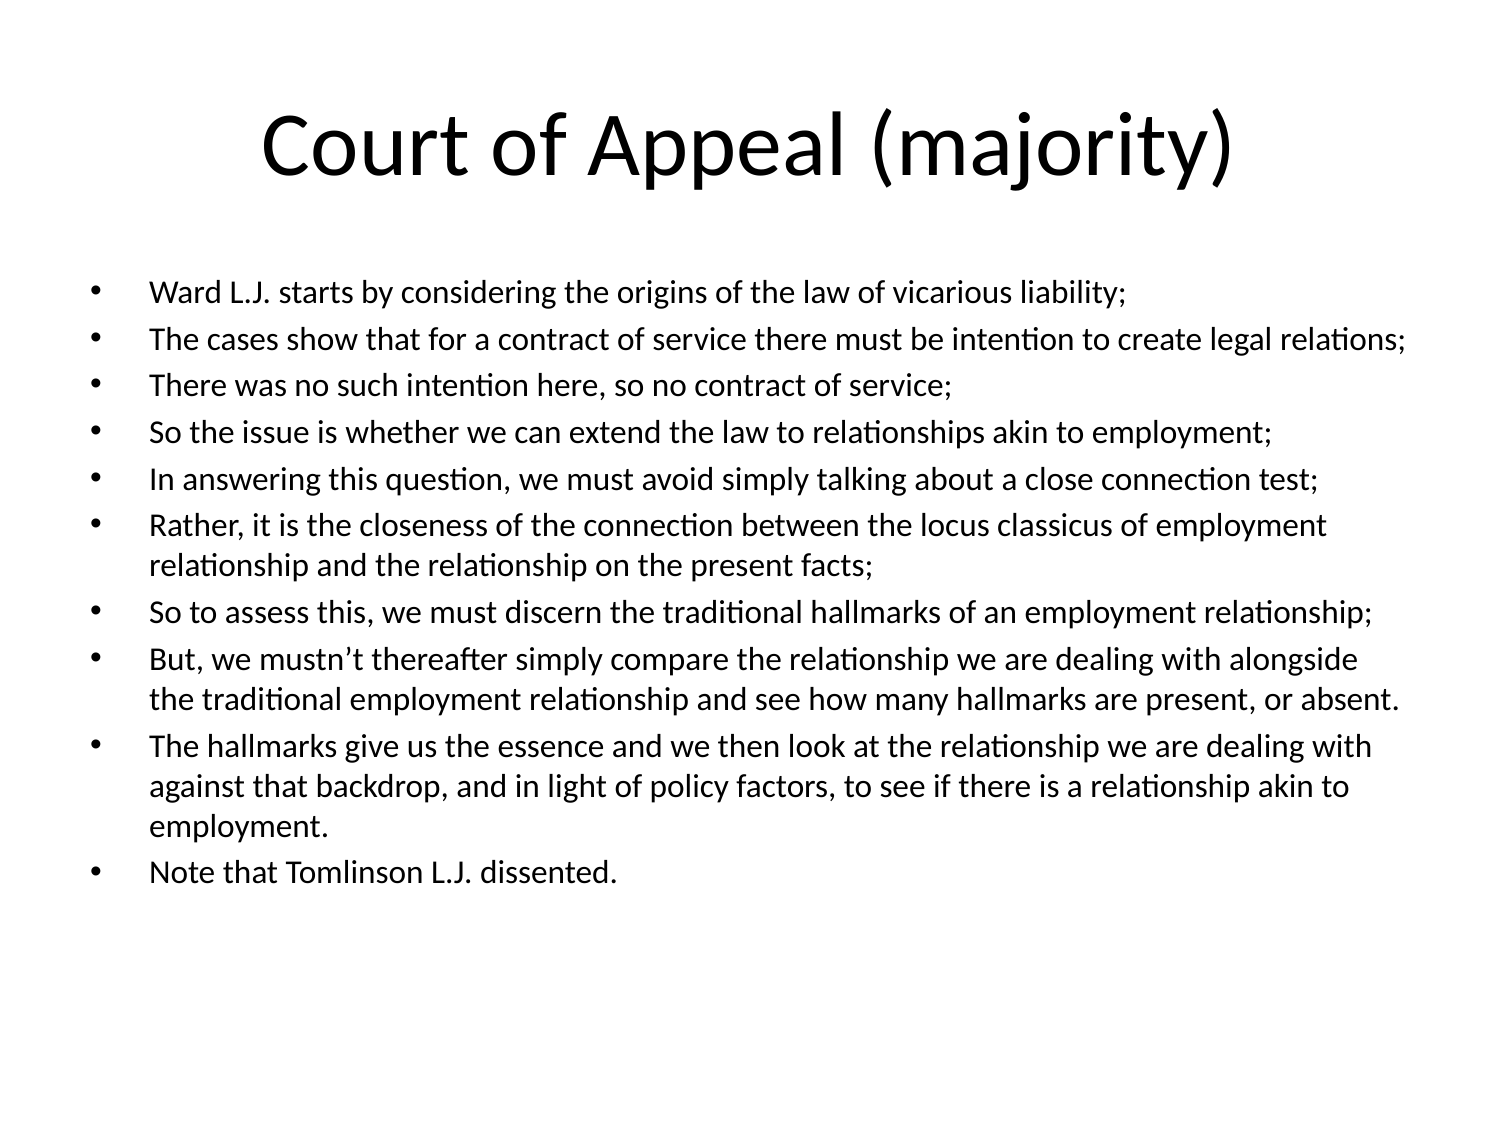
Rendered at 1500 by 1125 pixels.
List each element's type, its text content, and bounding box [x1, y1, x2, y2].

list Ward L.J. starts by considering the origins of the law of vicarious liability; The cases show that for a contract of service there must be intention to create legal relations; There was no such intention here, so no contract of service; So the issue is whether we can extend the law to relationships akin to employment; In answering this question, we must avoid simply talking about a close connection test; Rather, it is the closeness of the connection between the locus classicus of employment relationship and the relationship on the present facts; So to assess this, we must discern the traditional hallmarks of an employment relationship; But, we mustn’t thereafter simply compare the relationship we are dealing with alongside the traditional employment relationship and see how many hallmarks are present, or absent. The hallmarks give us the essence and we then look at the relationship we are dealing with against that backdrop, and in light of policy factors, to see if there is a relationship akin to employment. Note that Tomlinson L.J. dissented. [75, 262, 1425, 1005]
title Court of Appeal (majority) [75, 45, 1425, 233]
